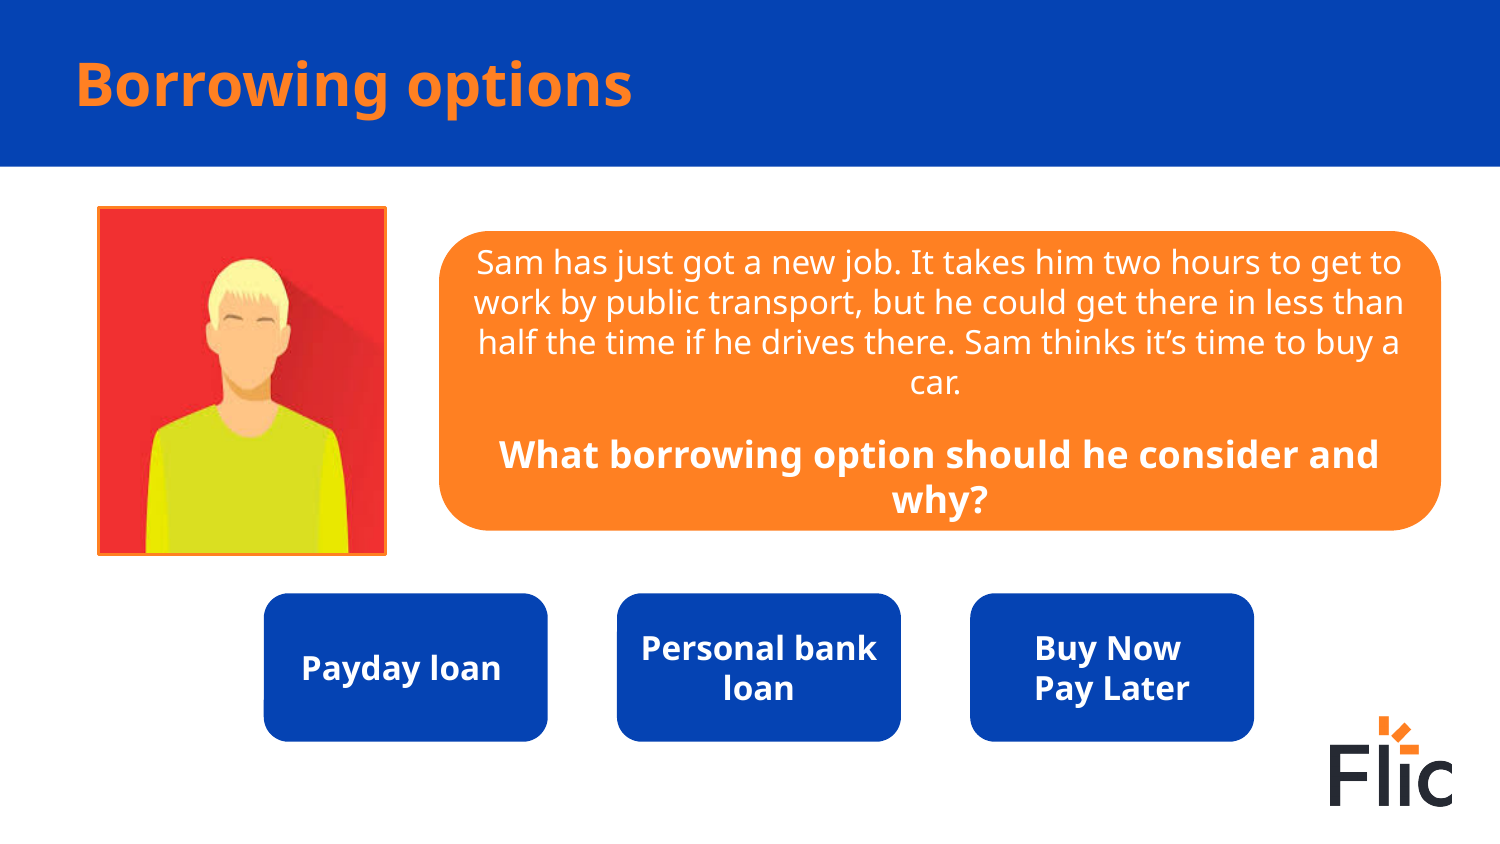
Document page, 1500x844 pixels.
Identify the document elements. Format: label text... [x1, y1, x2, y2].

picture [99, 208, 385, 554]
picture [1330, 716, 1452, 807]
text_box Sam has just got a new job. It takes him two hours to get to work by public transport, but he could get there in less than half the time if he drives there. Sam thinks it’s time to buy a car. What borrowing option should he consider and why? [439, 231, 1441, 530]
title Borrowing options [59, 40, 1328, 125]
text_box Personal bank loan [616, 593, 901, 742]
text_box Payday loan [263, 593, 548, 742]
text_box Buy Now Pay Later [970, 593, 1255, 742]
